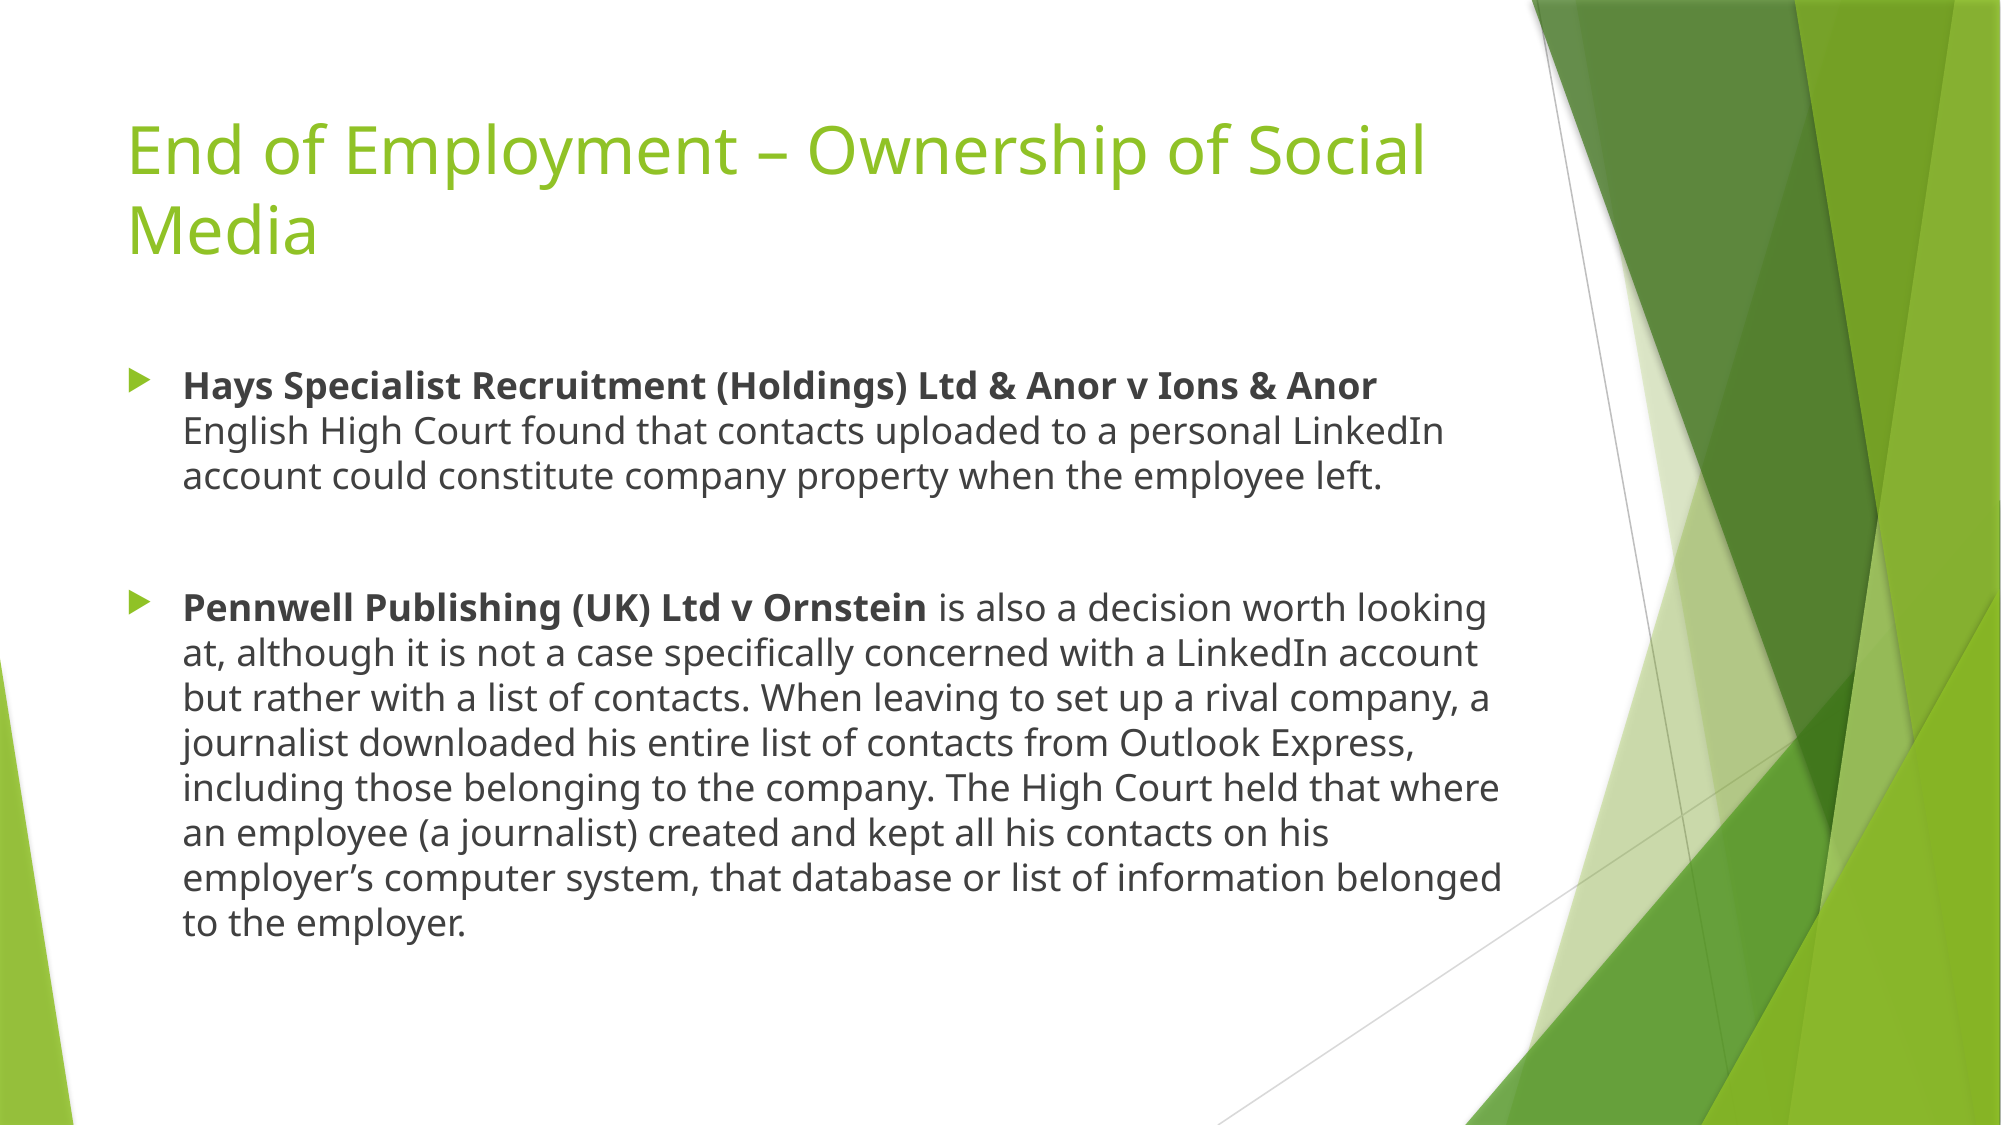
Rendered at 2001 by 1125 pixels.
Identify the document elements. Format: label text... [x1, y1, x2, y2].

list Hays Specialist Recruitment (Holdings) Ltd & Anor v Ions & Anor English High Court found that contacts uploaded to a personal LinkedIn account could constitute company property when the employee left. Pennwell Publishing (UK) Ltd v Ornstein is also a decision worth looking at, although it is not a case specifically concerned with a LinkedIn account but rather with a list of contacts. When leaving to set up a rival company, a journalist downloaded his entire list of contacts from Outlook Express, including those belonging to the company. The High Court held that where an employee (a journalist) created and kept all his contacts on his employer’s computer system, that database or list of information belonged to the employer. [111, 354, 1522, 992]
title End of Employment – Ownership of Social Media [111, 99, 1522, 317]
